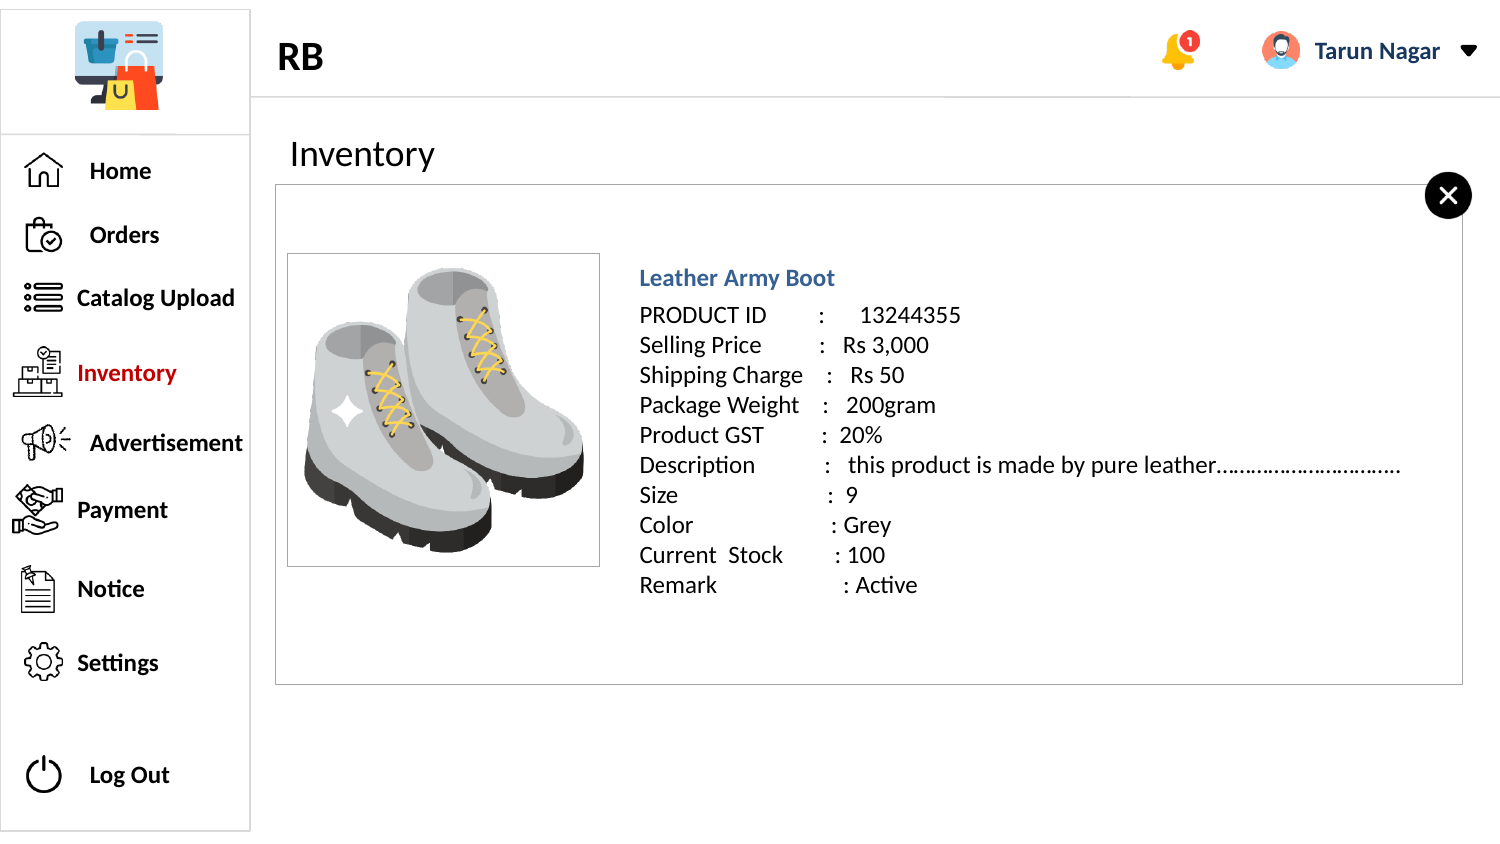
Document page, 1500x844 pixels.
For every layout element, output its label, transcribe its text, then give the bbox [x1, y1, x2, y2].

picture [1262, 30, 1301, 69]
picture [24, 277, 63, 316]
picture [24, 215, 63, 254]
text_box [1460, 44, 1477, 57]
picture [74, 21, 163, 110]
text_box RB [262, 21, 375, 87]
picture [24, 150, 63, 189]
text_box PRODUCT ID : 13244355 Selling Price : Rs 3,000 Shipping Charge : Rs 50 Package Weight : 200gram Product GST : 20% Description : this product is made by pure leather………………………….. Size : 9 Color : Grey Current Stock : 100 Remark : Active [624, 291, 1450, 606]
picture [12, 563, 63, 614]
picture [24, 642, 63, 681]
picture [12, 484, 63, 535]
picture [1162, 30, 1201, 70]
text_box Advertisement [75, 418, 273, 464]
text_box Catalog Upload [62, 274, 273, 319]
picture [13, 410, 75, 474]
text_box Inventory [274, 121, 713, 182]
text_box Notice [65, 565, 238, 611]
text_box Tarun Nagar [1299, 27, 1475, 72]
text_box Payment [65, 486, 238, 532]
text_box Orders [74, 211, 225, 257]
picture [1421, 167, 1476, 223]
picture [24, 755, 63, 794]
text_box Inventory [65, 349, 238, 394]
text_box [0, 7, 252, 833]
text_box Log Out [75, 751, 250, 797]
text_box Leather Army Boot [624, 253, 863, 291]
text_box [273, 182, 1464, 686]
picture [287, 253, 601, 567]
text_box Home [74, 146, 225, 192]
picture [12, 346, 63, 398]
text_box Settings [62, 638, 238, 684]
